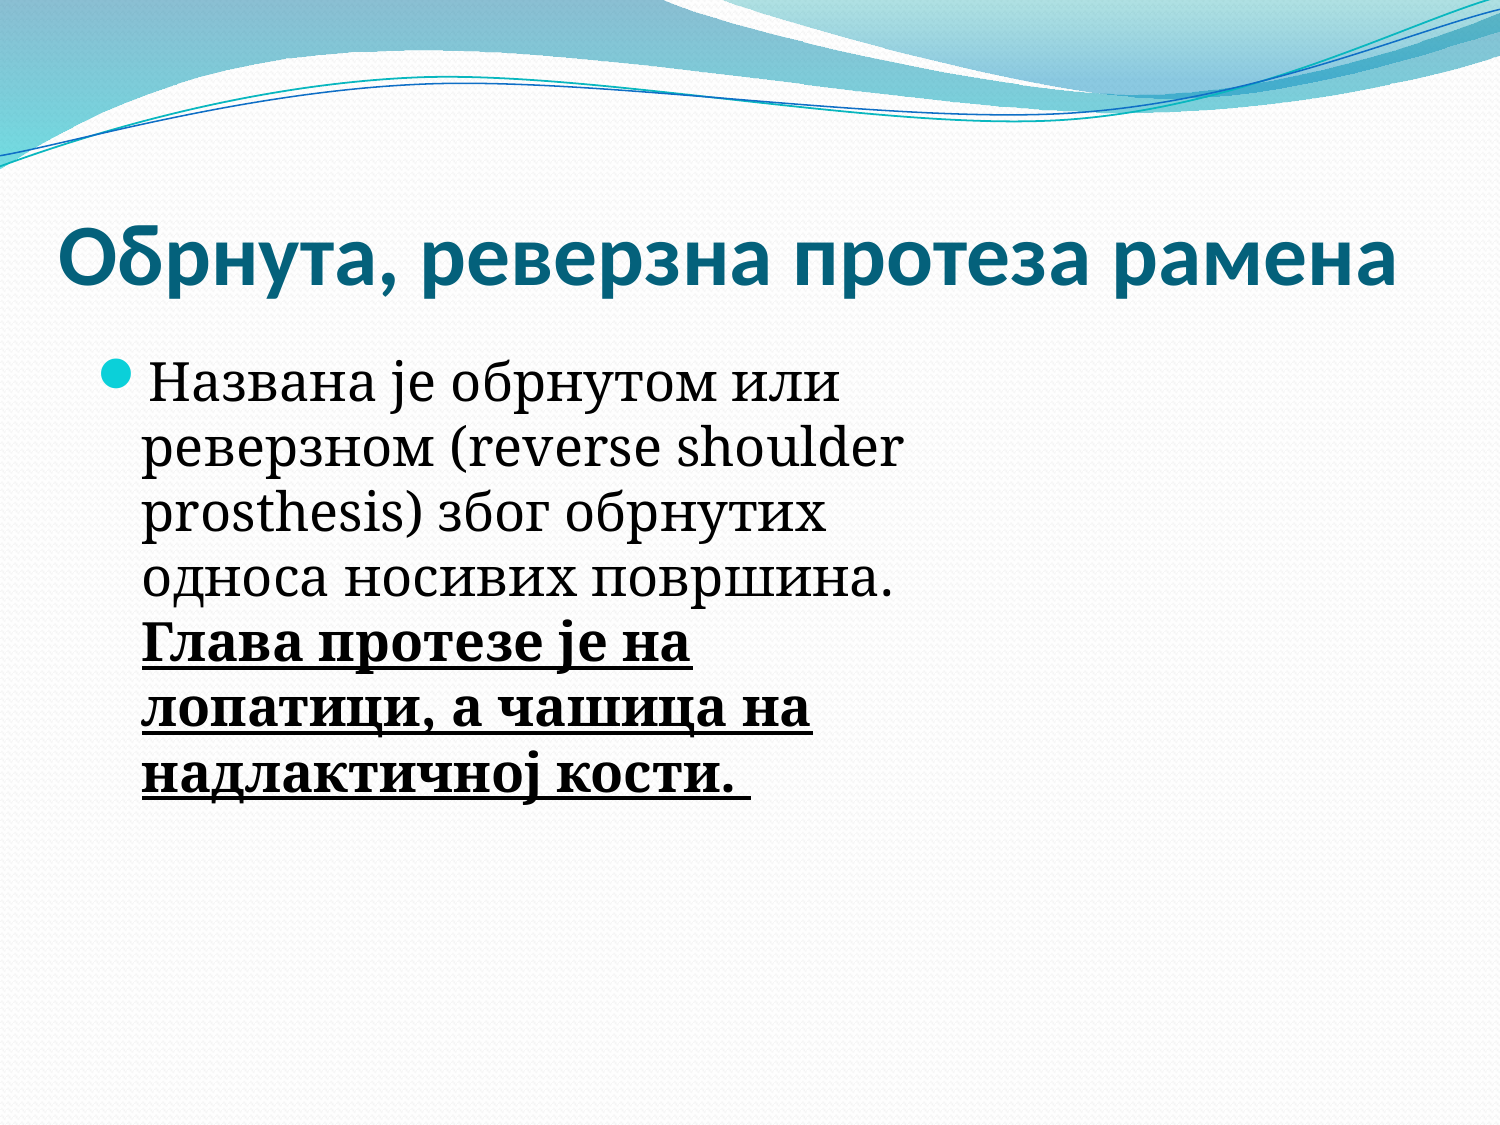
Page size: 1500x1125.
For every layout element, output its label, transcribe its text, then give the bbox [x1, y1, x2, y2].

list Названа је обрнутом или реверзном (reverse shoulder prosthesis) због обрнутих односа носивих површина. Глава протезе је на лопатици, а чашица на надлактичној кости. [82, 339, 997, 1060]
title Обрнута, реверзна протеза рамена [58, 115, 1500, 303]
